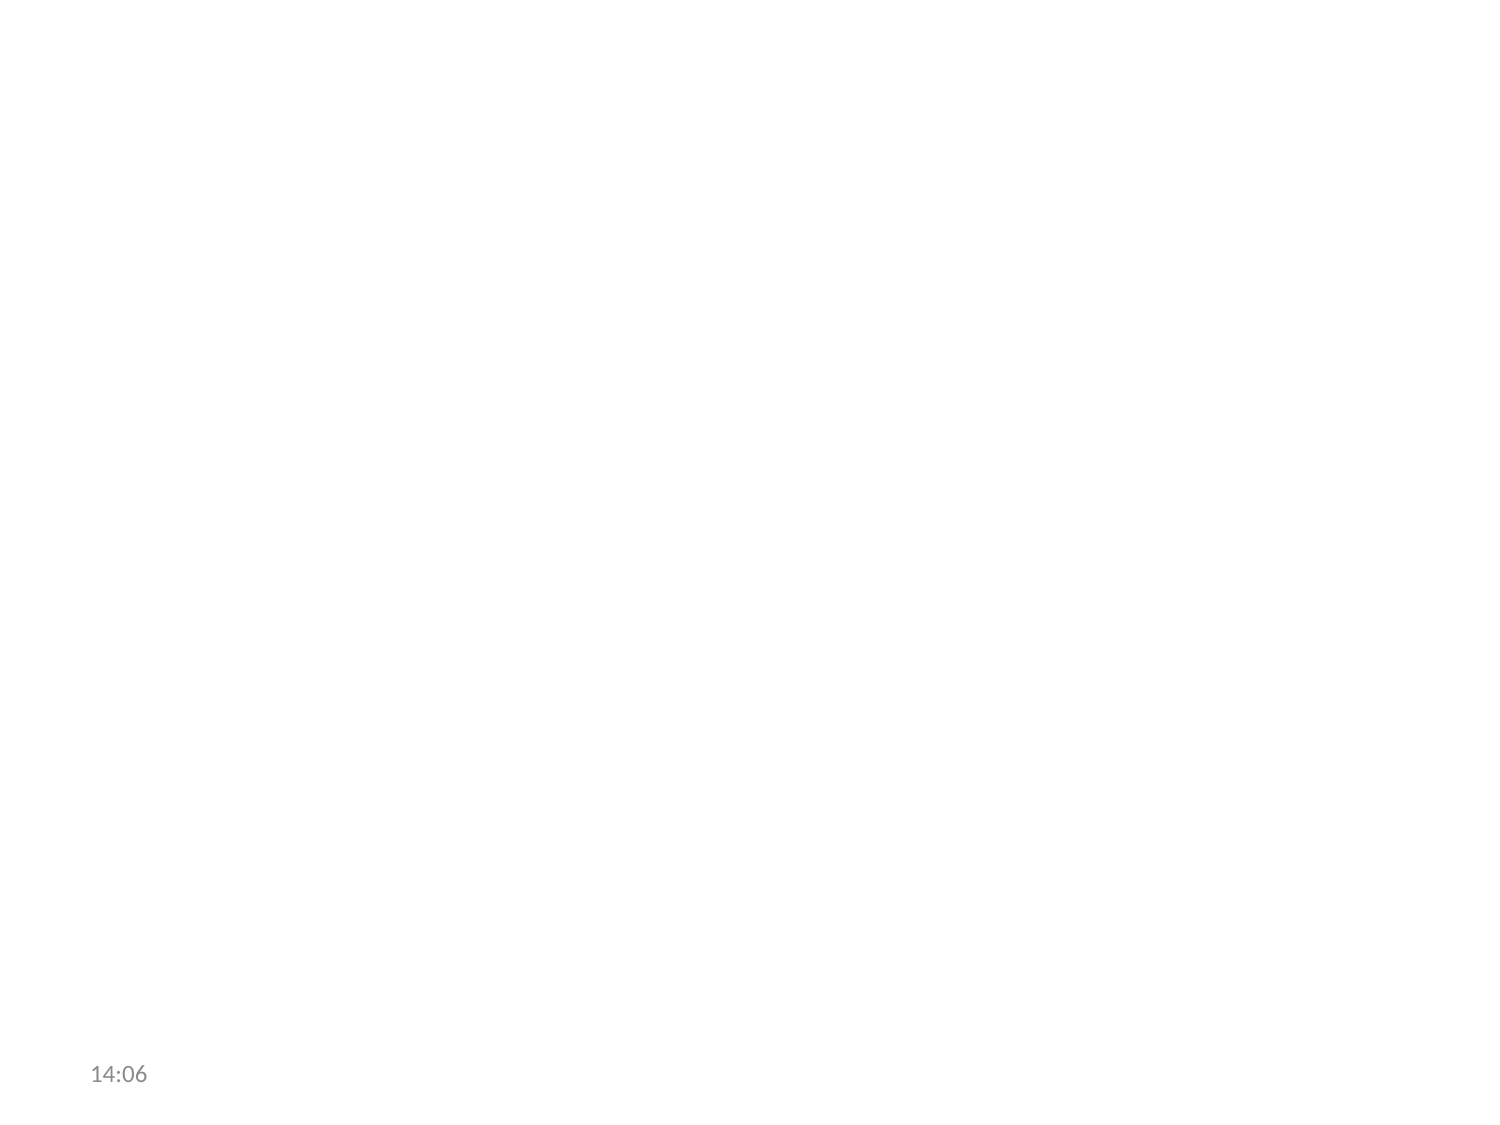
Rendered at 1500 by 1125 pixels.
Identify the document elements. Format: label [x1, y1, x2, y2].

slide_number [75, 1042, 425, 1103]
